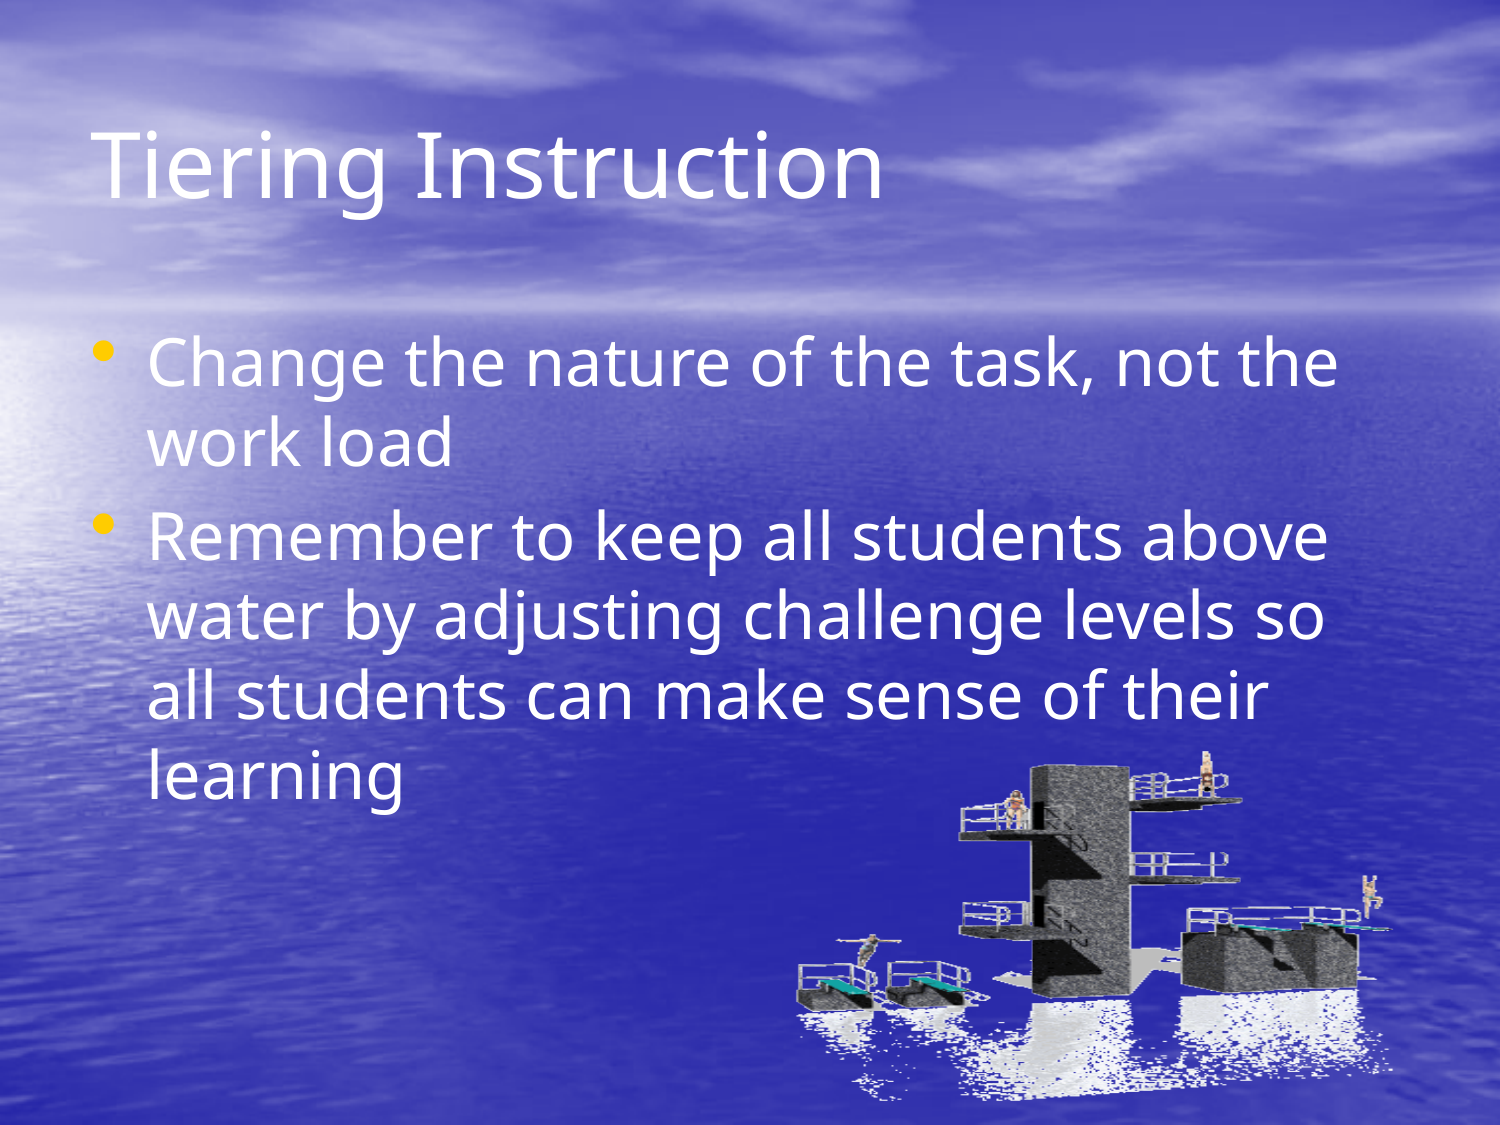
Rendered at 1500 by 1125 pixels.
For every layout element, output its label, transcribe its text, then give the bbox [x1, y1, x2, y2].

list Change the nature of the task, not the work load Remember to keep all students above water by adjusting challenge levels so all students can make sense of their learning [74, 312, 1426, 988]
picture [787, 749, 1405, 1102]
title Tiering Instruction [74, 47, 1426, 276]
